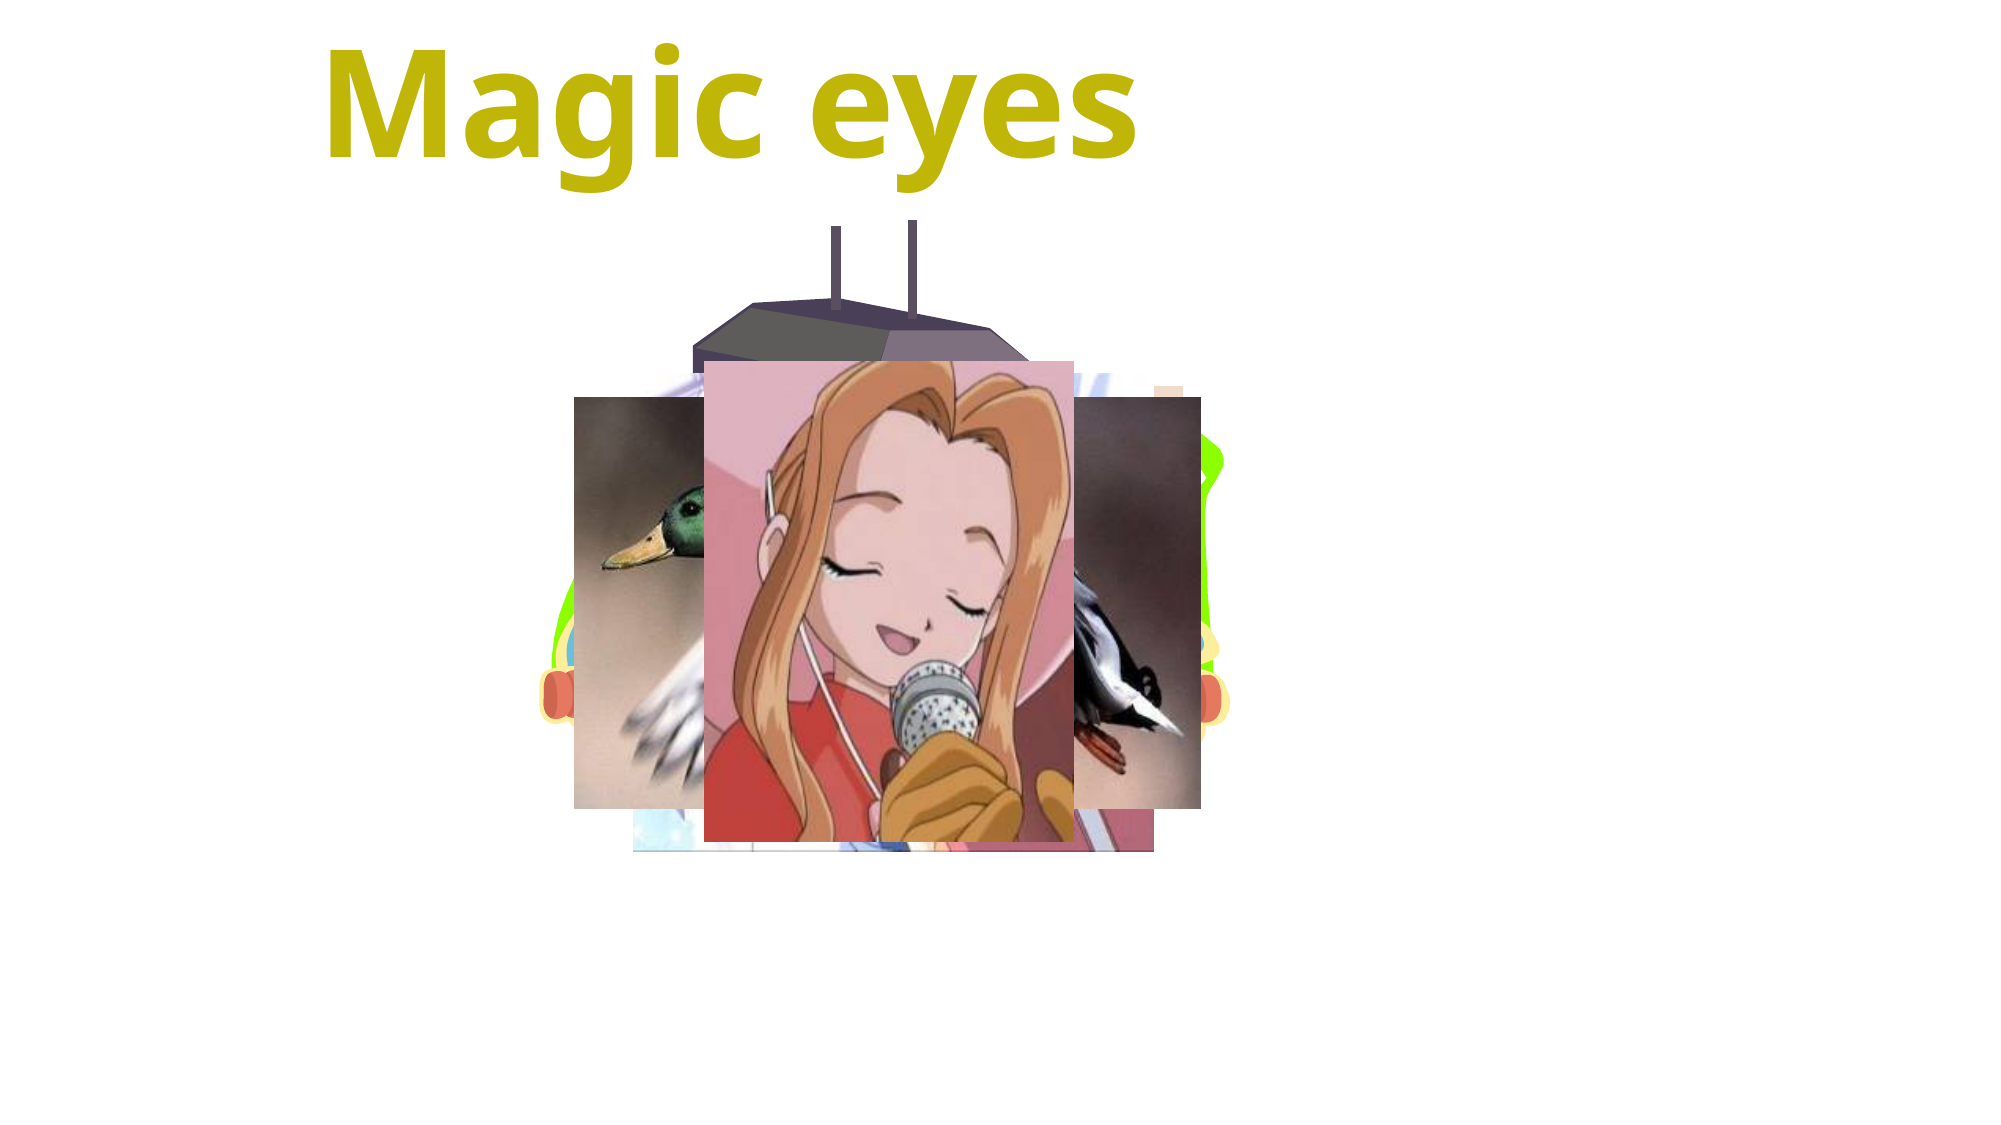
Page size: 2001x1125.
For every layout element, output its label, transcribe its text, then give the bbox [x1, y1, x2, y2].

picture [539, 220, 1249, 852]
text_box Magic eyes [303, 0, 1178, 195]
